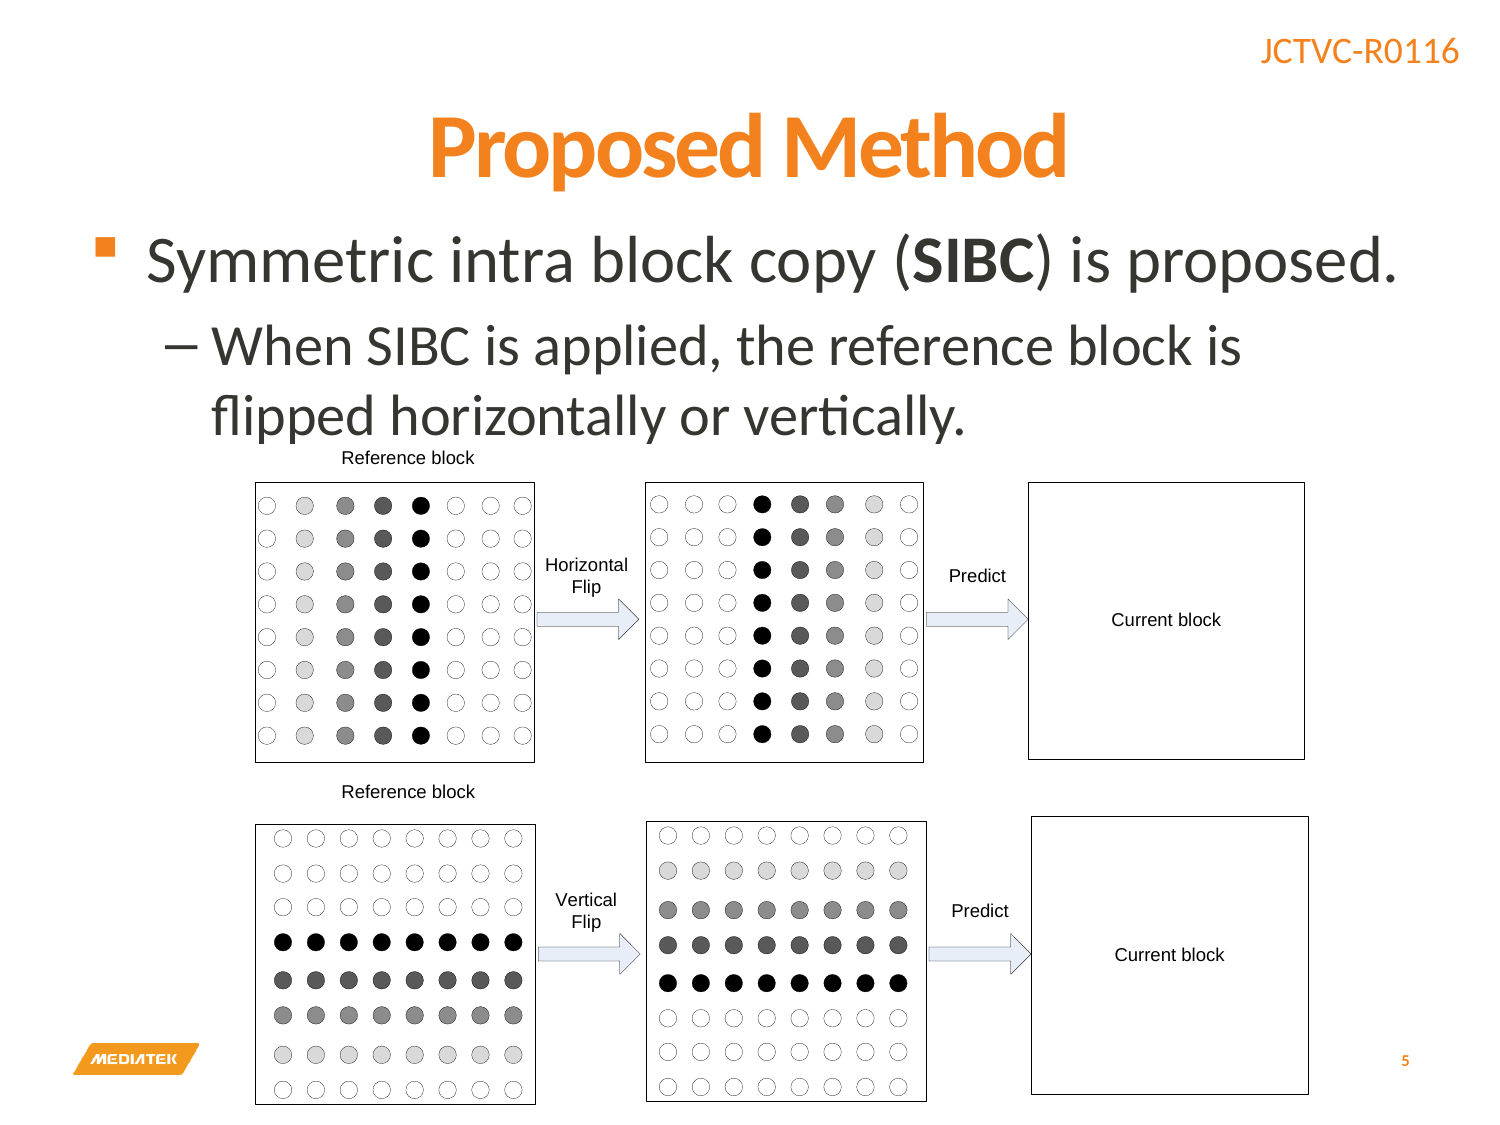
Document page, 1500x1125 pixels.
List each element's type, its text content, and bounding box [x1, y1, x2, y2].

title Proposed Method [75, 99, 1425, 208]
list Symmetric intra block copy (SIBC) is proposed. When SIBC is applied, the reference block is flipped horizontally or vertically. [75, 208, 1425, 990]
picture [73, 1043, 199, 1075]
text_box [253, 443, 1306, 764]
slide_number 5 [1314, 1029, 1425, 1090]
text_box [253, 777, 1310, 1107]
